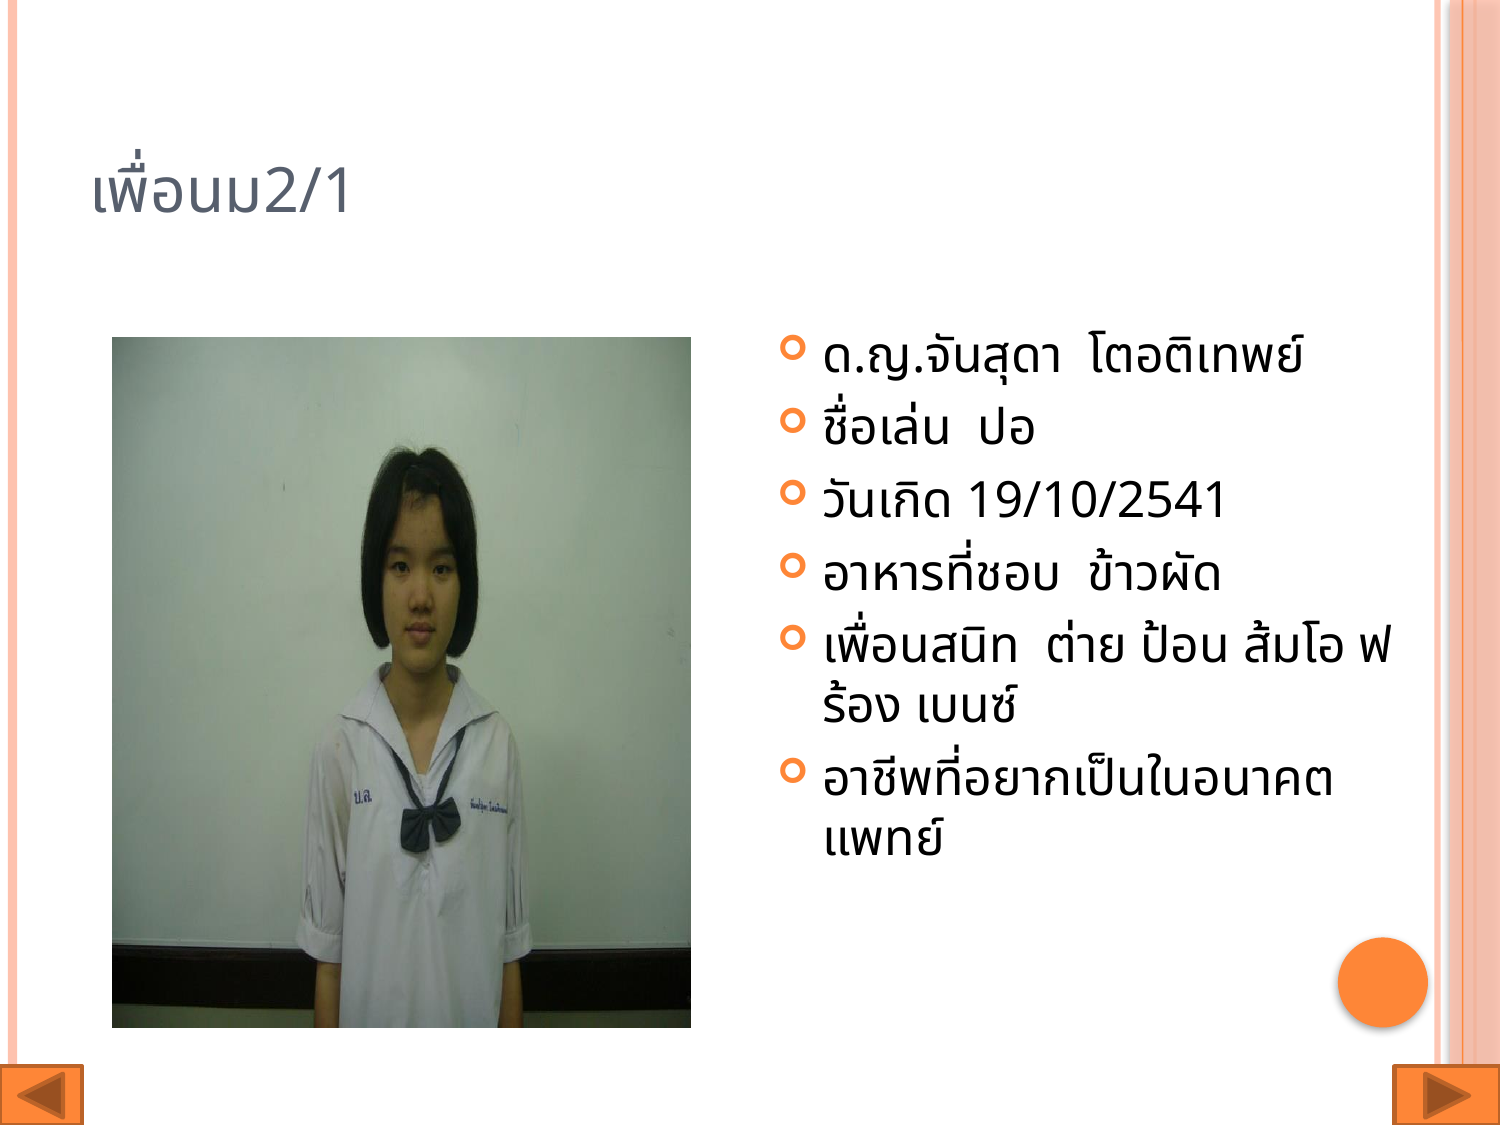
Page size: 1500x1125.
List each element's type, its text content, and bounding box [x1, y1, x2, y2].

picture [111, 337, 692, 1029]
title เพื่อนม2/1 [75, 45, 1300, 233]
text_box [0, 1064, 84, 1125]
text_box [1392, 1064, 1500, 1125]
list ด.ญ.จันสุดา โตอติเทพย์ ชื่อเล่น ปอ วันเกิด 19/10/2541 อาหารที่ชอบ ข้าวผัด เพื่อนสนิท ต่าย ป้อน ส้มโอ ฟร้อง เบนซ์ อาชีพที่อยากเป็นในอนาคต แพทย์ [762, 315, 1425, 1043]
